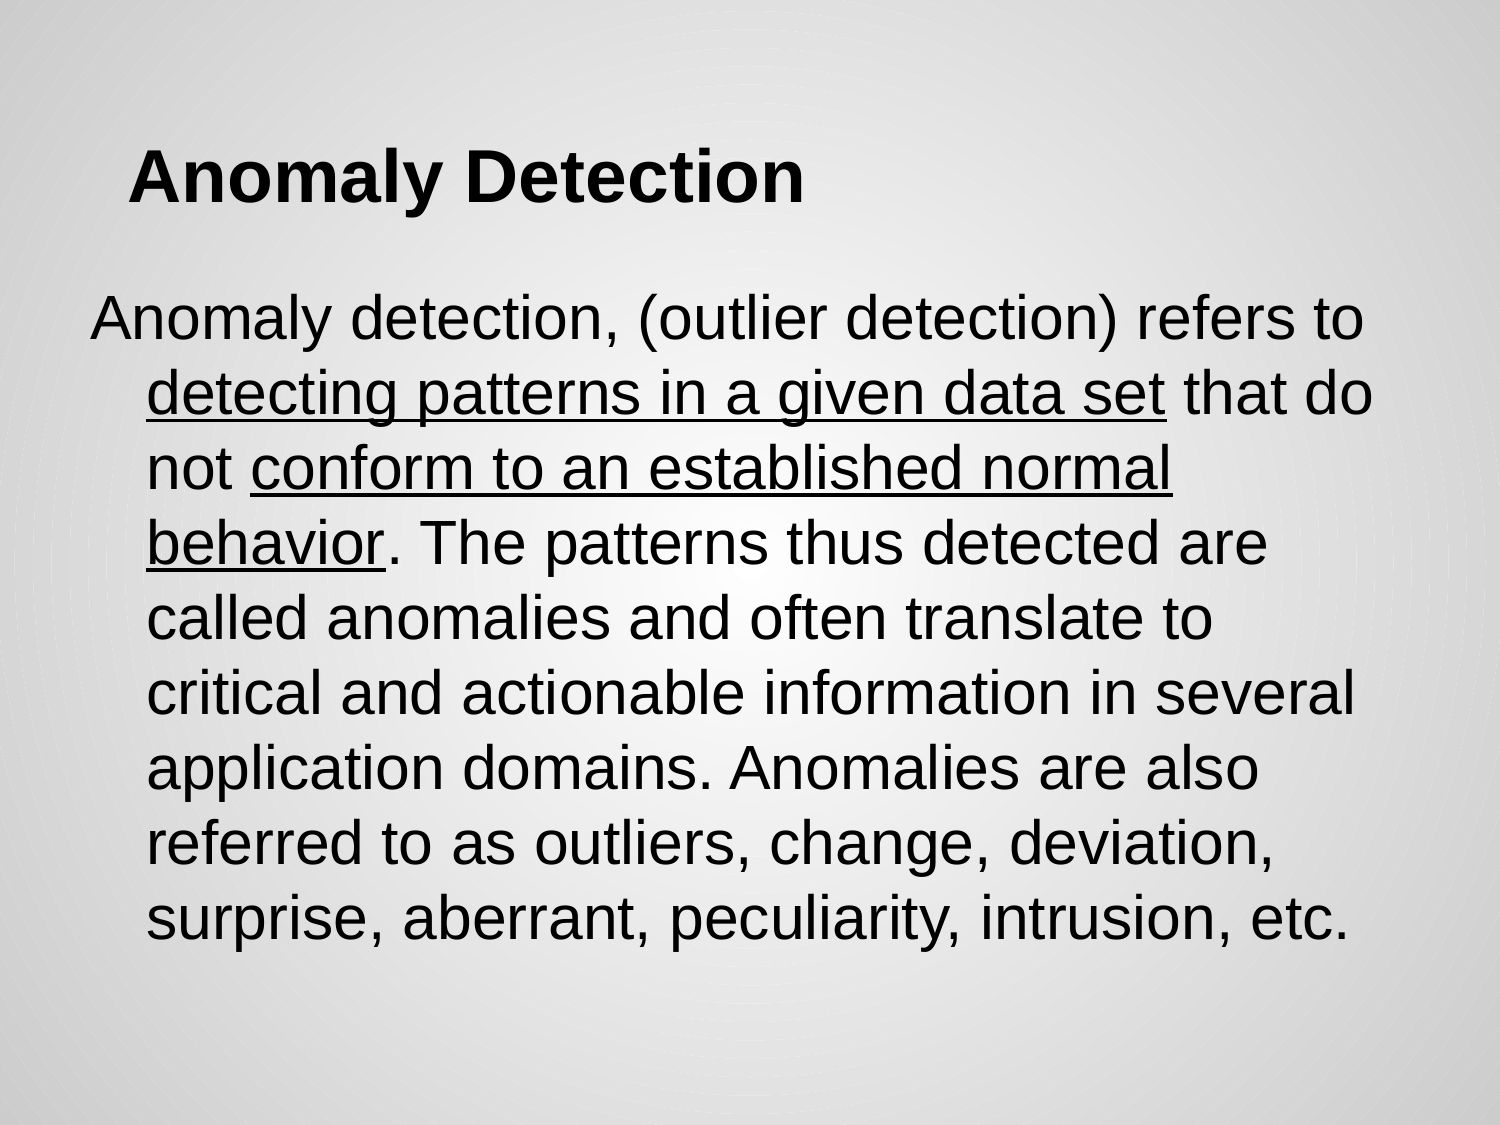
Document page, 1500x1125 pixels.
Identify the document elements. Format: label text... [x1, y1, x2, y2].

title Anomaly Detection [75, 45, 1425, 233]
list Anomaly detection, (outlier detection) refers to detecting patterns in a given data set that do not conform to an established normal behavior. The patterns thus detected are called anomalies and often translate to critical and actionable information in several application domains. Anomalies are also referred to as outliers, change, deviation, surprise, aberrant, peculiarity, intrusion, etc. [75, 262, 1425, 1078]
